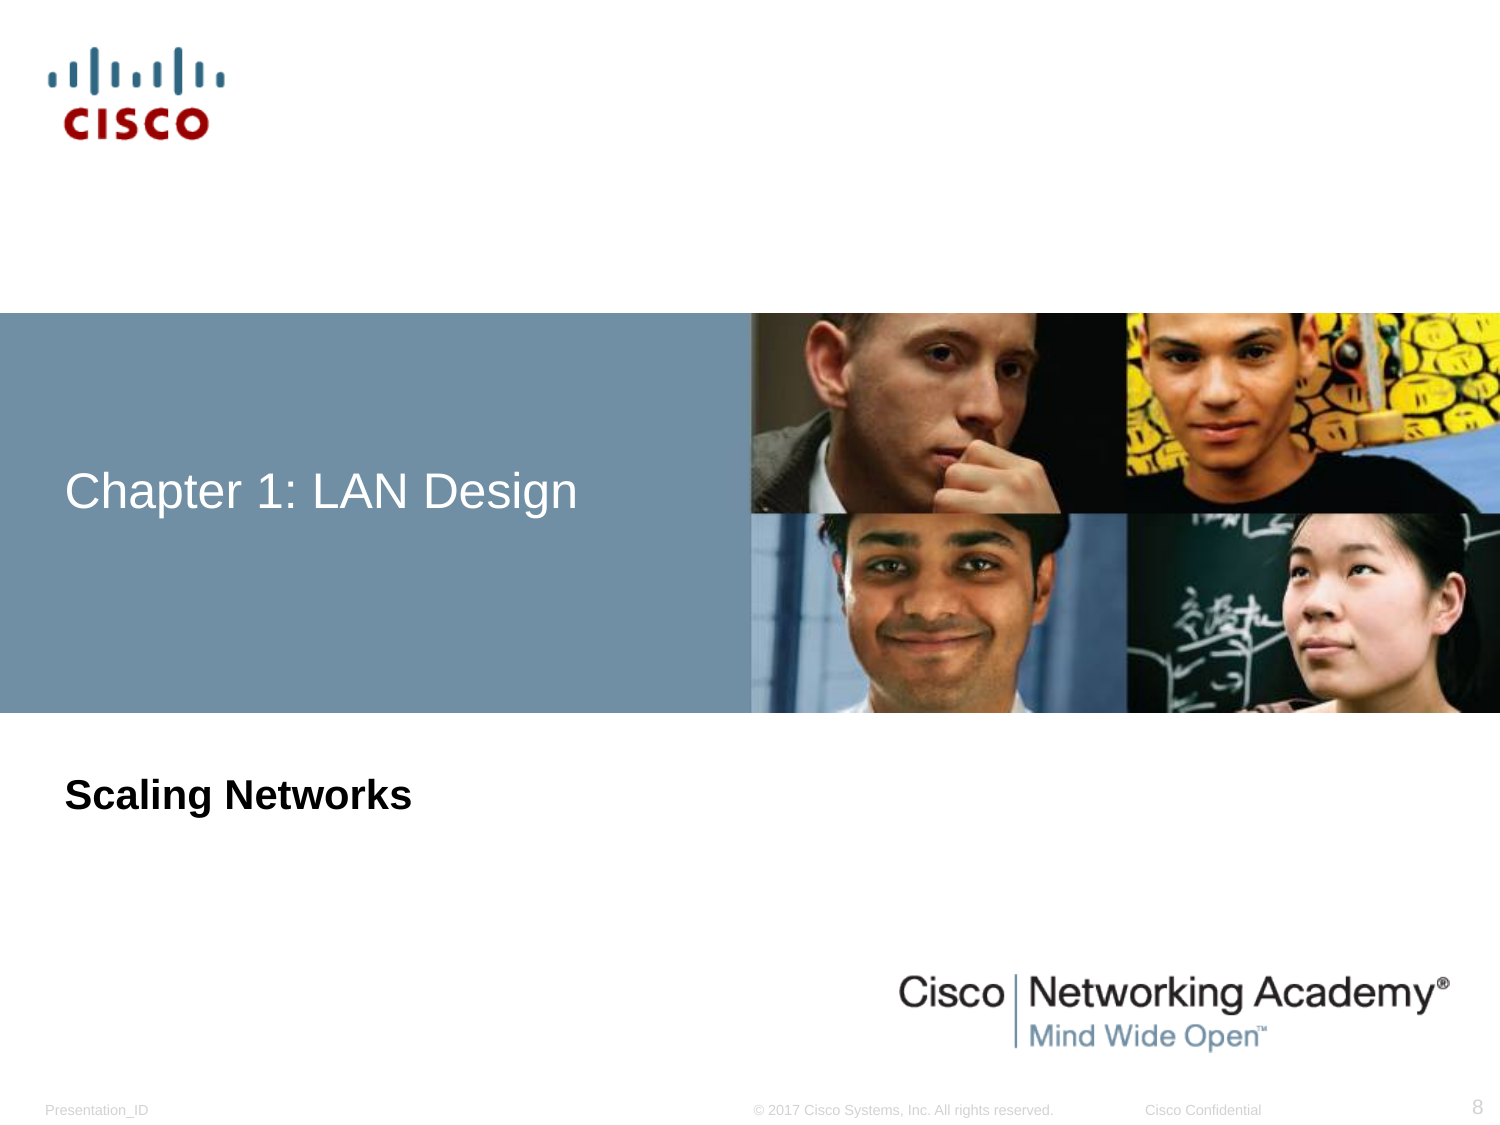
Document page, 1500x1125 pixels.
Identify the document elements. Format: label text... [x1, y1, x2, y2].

picture [899, 974, 1450, 1053]
title Chapter 1: LAN Design [51, 371, 711, 615]
picture [40, 19, 233, 168]
picture [0, 313, 1500, 713]
subtitle Scaling Networks [51, 766, 1165, 875]
